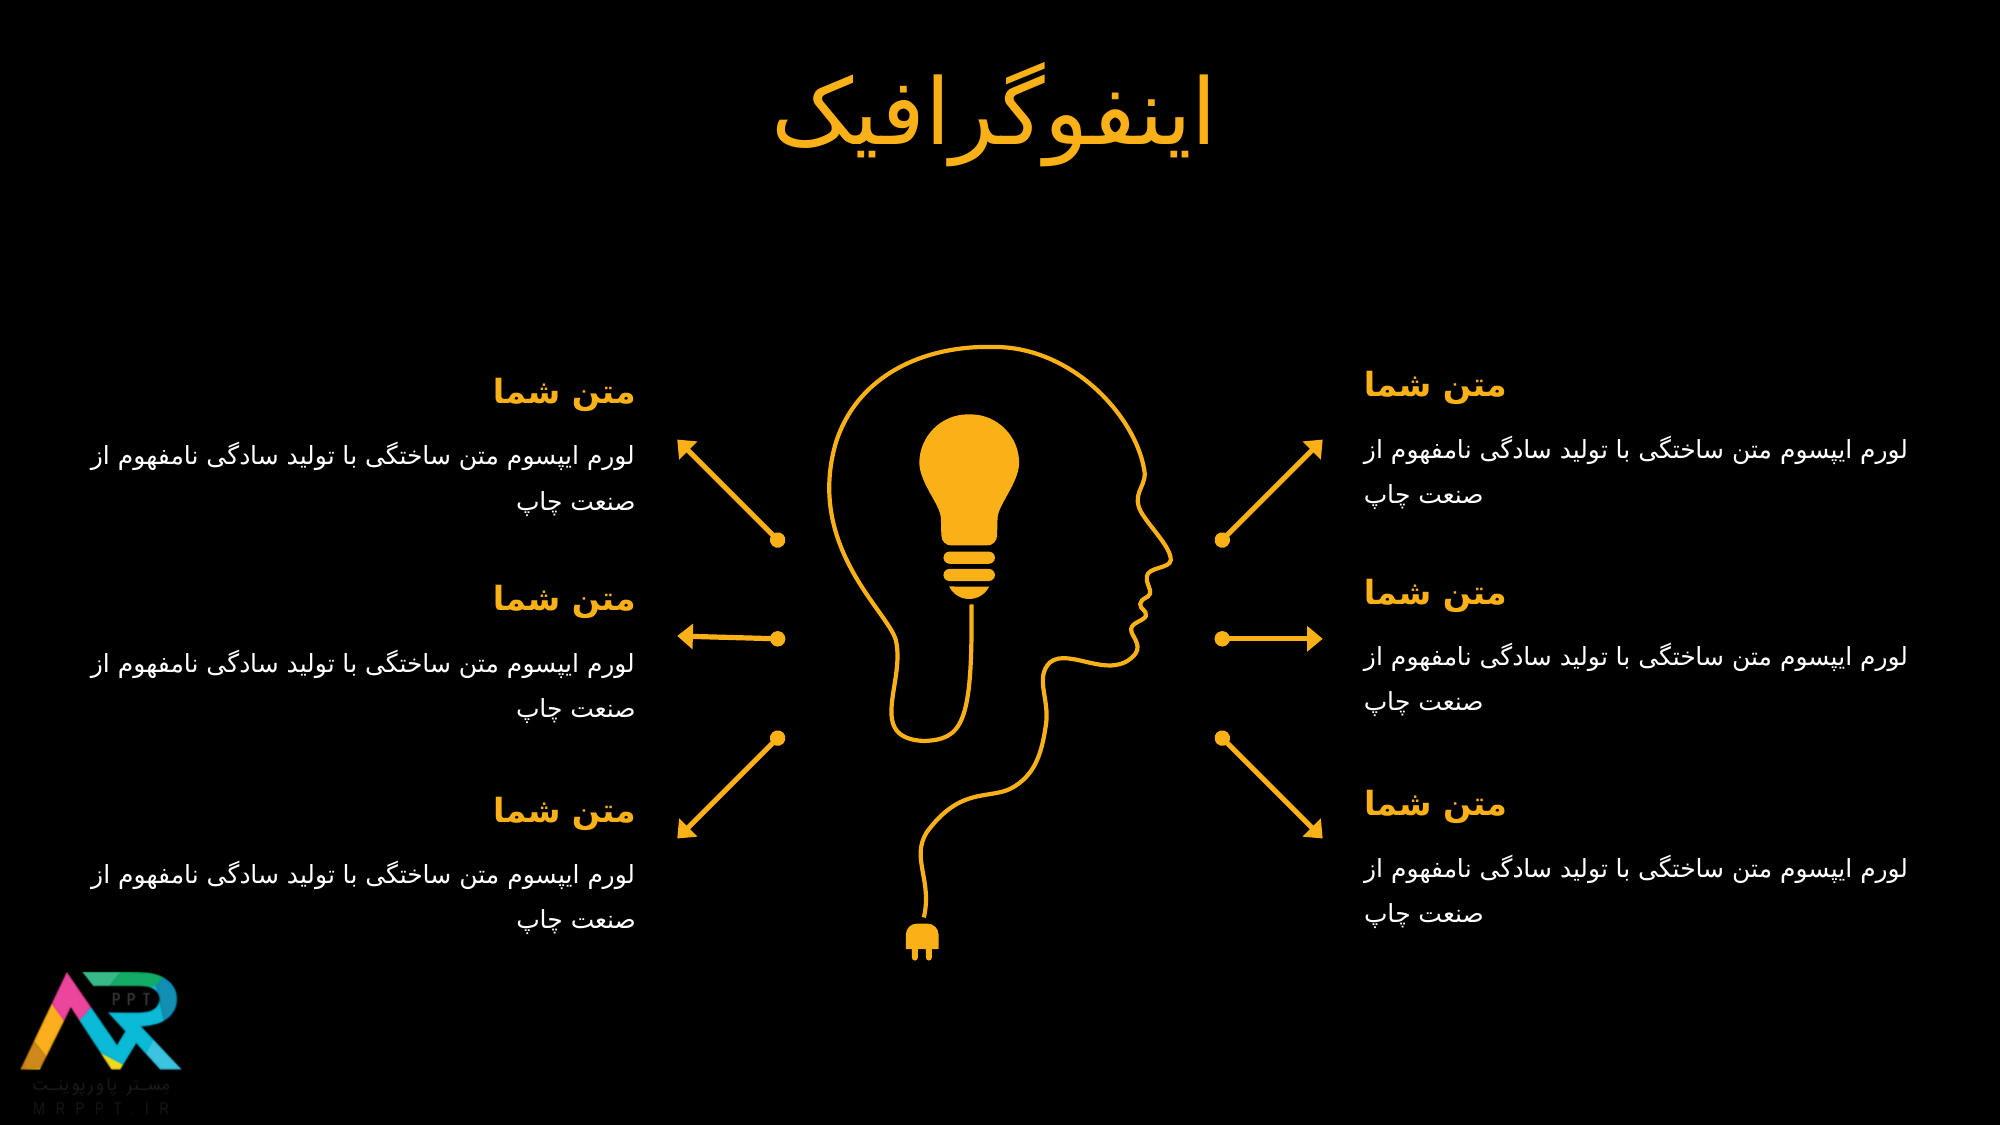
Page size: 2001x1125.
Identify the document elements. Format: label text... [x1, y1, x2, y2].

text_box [52, 549, 651, 731]
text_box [677, 439, 778, 540]
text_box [1349, 545, 1947, 724]
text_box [1349, 338, 1947, 515]
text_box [1222, 439, 1323, 540]
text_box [677, 635, 778, 639]
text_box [1222, 737, 1323, 839]
picture [0, 963, 200, 1125]
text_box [677, 737, 778, 839]
text_box اینفوگرافیک [692, 45, 1298, 170]
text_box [52, 344, 651, 522]
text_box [829, 346, 1171, 961]
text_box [53, 760, 651, 942]
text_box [1349, 756, 1947, 936]
